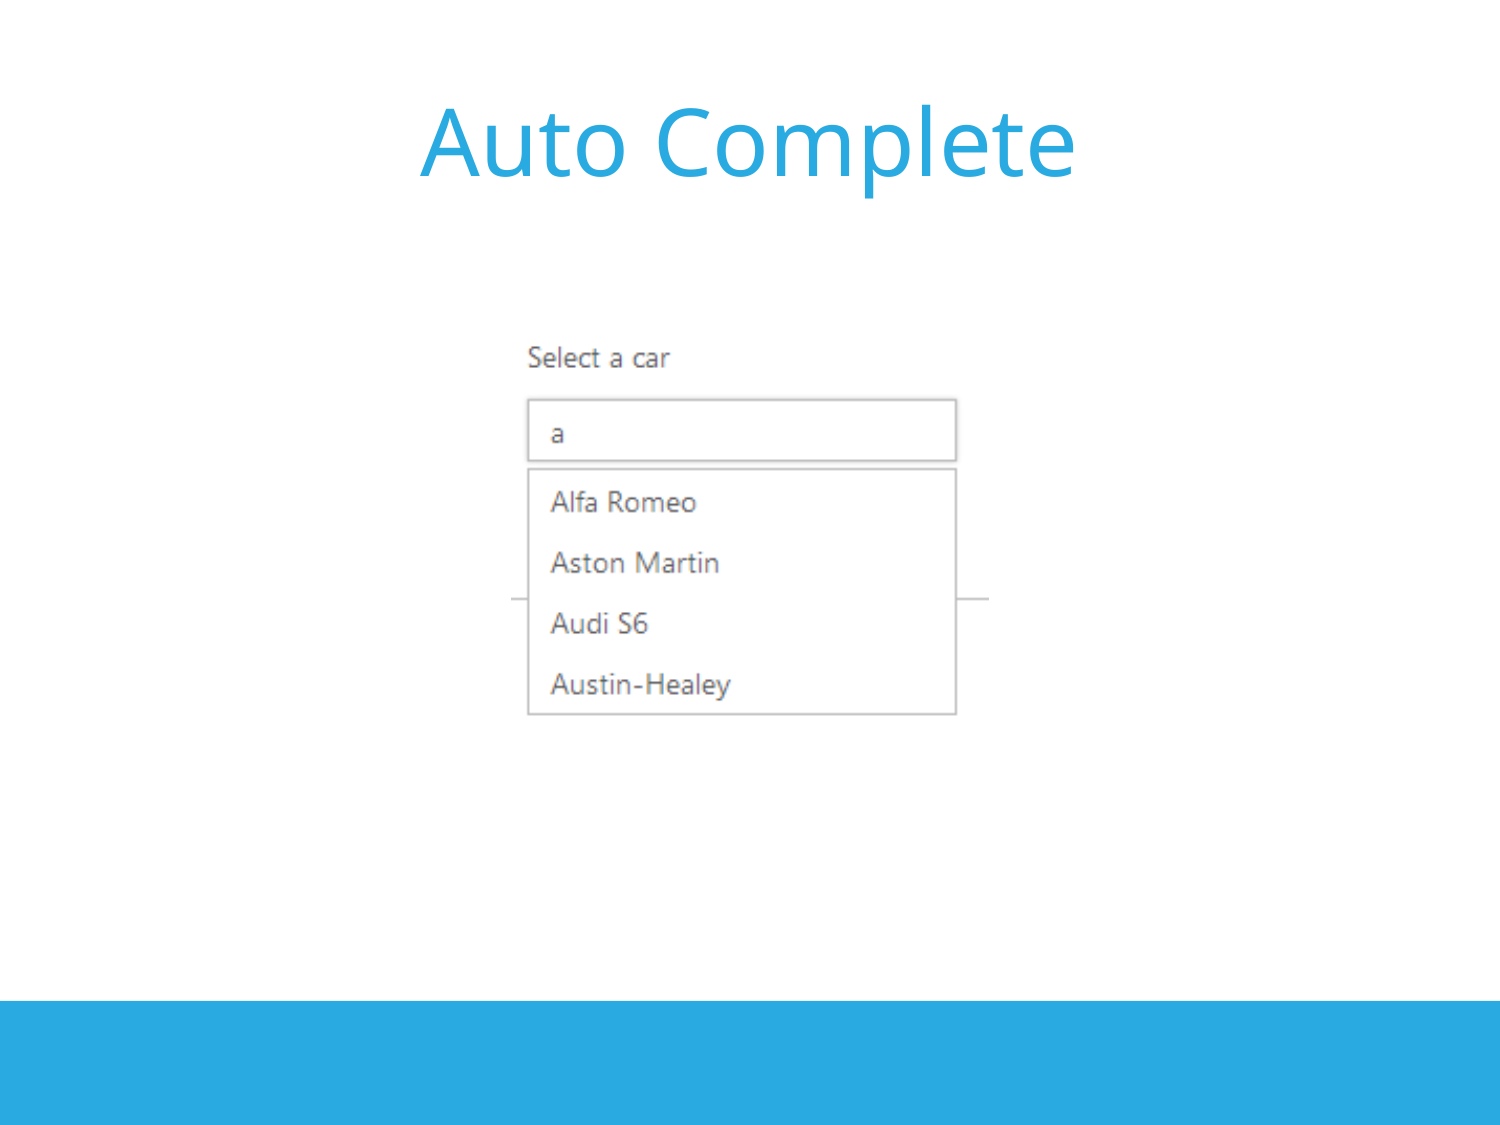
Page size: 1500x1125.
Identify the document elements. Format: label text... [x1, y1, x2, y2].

title Auto Complete [75, 45, 1425, 233]
text_box [0, 999, 1500, 1125]
picture [511, 324, 989, 744]
